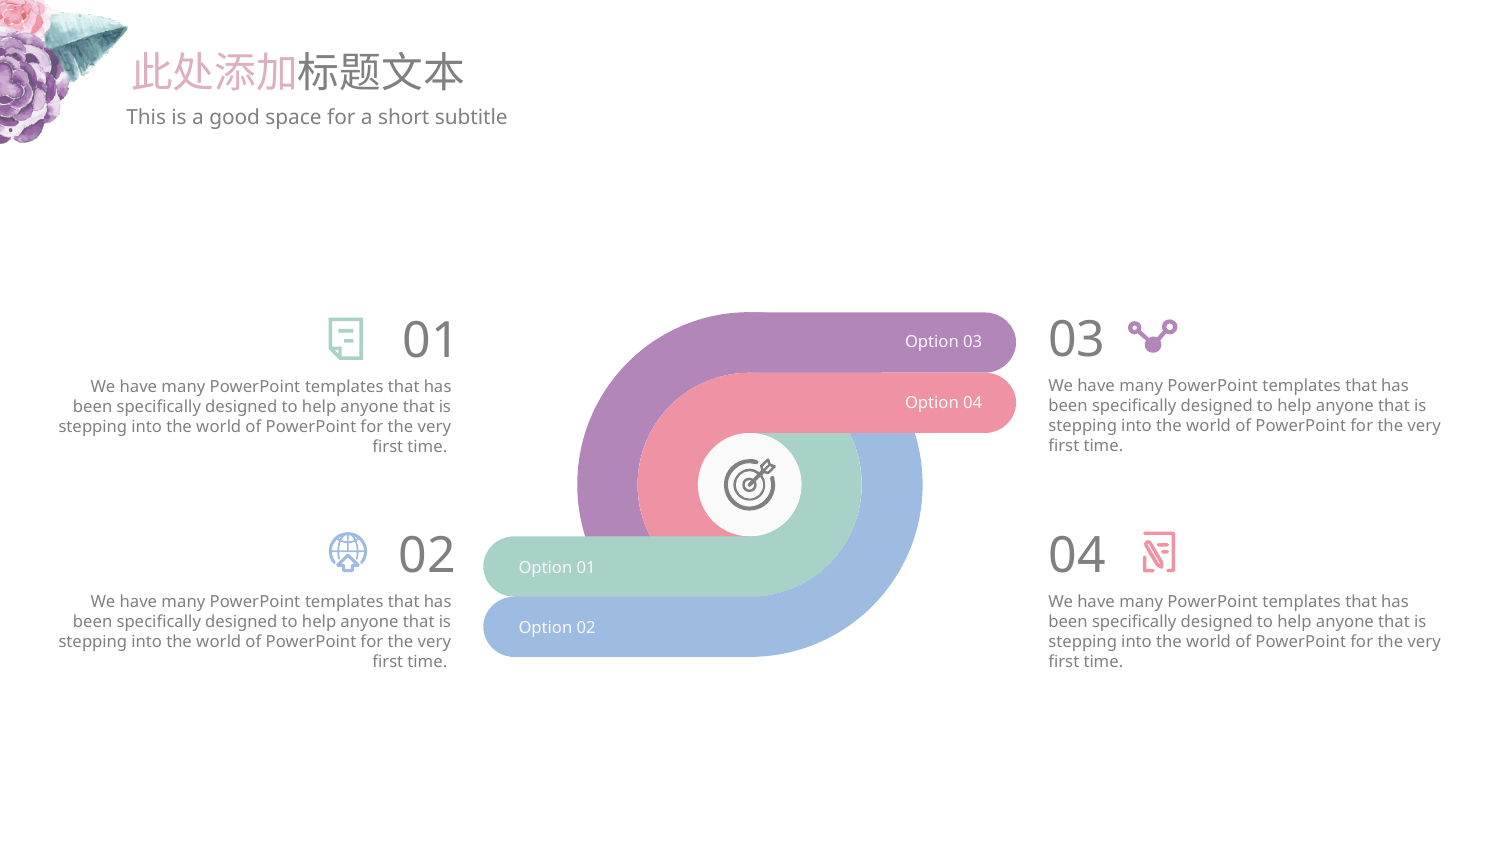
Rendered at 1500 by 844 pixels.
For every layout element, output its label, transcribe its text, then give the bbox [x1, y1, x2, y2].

text_box [758, 433, 862, 597]
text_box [1142, 531, 1176, 573]
text_box [739, 372, 1017, 433]
text_box [733, 458, 776, 501]
text_box [577, 311, 1017, 536]
text_box [697, 433, 802, 536]
picture [0, 0, 128, 144]
text_box We have many PowerPoint templates that has been specifically designed to help anyone that is stepping into the world of PowerPoint for the very first time. [1033, 367, 1459, 463]
text_box [483, 536, 758, 597]
text_box [637, 373, 739, 536]
text_box 04 [1033, 514, 1121, 590]
text_box [483, 596, 758, 657]
text_box 01 [388, 300, 475, 375]
text_box We have many PowerPoint templates that has been specifically designed to help anyone that is stepping into the world of PowerPoint for the very first time. [1033, 583, 1459, 679]
text_box 03 [1033, 298, 1121, 374]
text_box Option 04 [890, 384, 998, 419]
text_box Option 01 [503, 549, 611, 584]
text_box [328, 532, 368, 573]
text_box We have many PowerPoint templates that has been specifically designed to help anyone that is stepping into the world of PowerPoint for the very first time. [41, 583, 467, 679]
text_box This is a good space for a short subtitle [132, 95, 523, 136]
text_box Option 03 [890, 323, 998, 359]
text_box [328, 317, 364, 360]
text_box Option 02 [503, 609, 611, 644]
text_box [723, 459, 776, 511]
text_box 此处添加标题文本 [132, 45, 587, 96]
text_box [1128, 319, 1178, 353]
text_box [758, 433, 923, 657]
text_box 02 [383, 514, 471, 590]
text_box We have many PowerPoint templates that has been specifically designed to help anyone that is stepping into the world of PowerPoint for the very first time. [41, 368, 467, 464]
